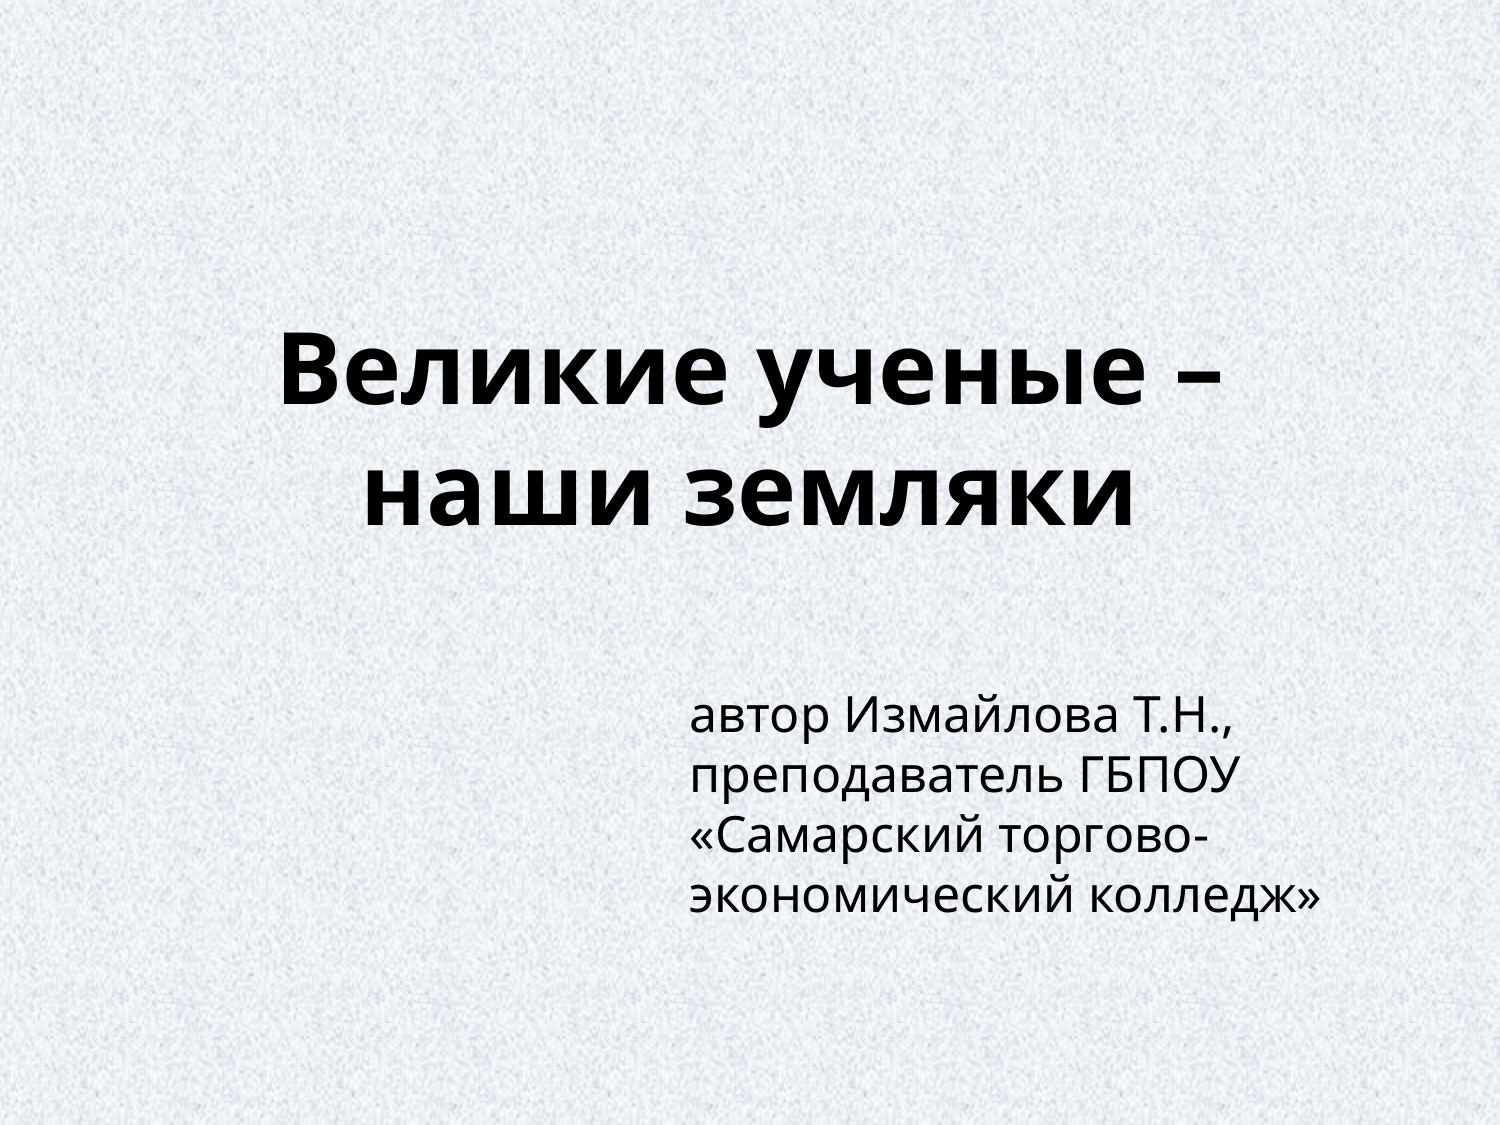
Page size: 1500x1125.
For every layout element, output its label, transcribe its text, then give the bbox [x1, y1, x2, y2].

title Великие ученые – наши земляки [112, 274, 1388, 576]
text_box автор Измайлова Т.Н., преподаватель ГБПОУ «Самарский торгово-экономический колледж» [675, 675, 1375, 1075]
